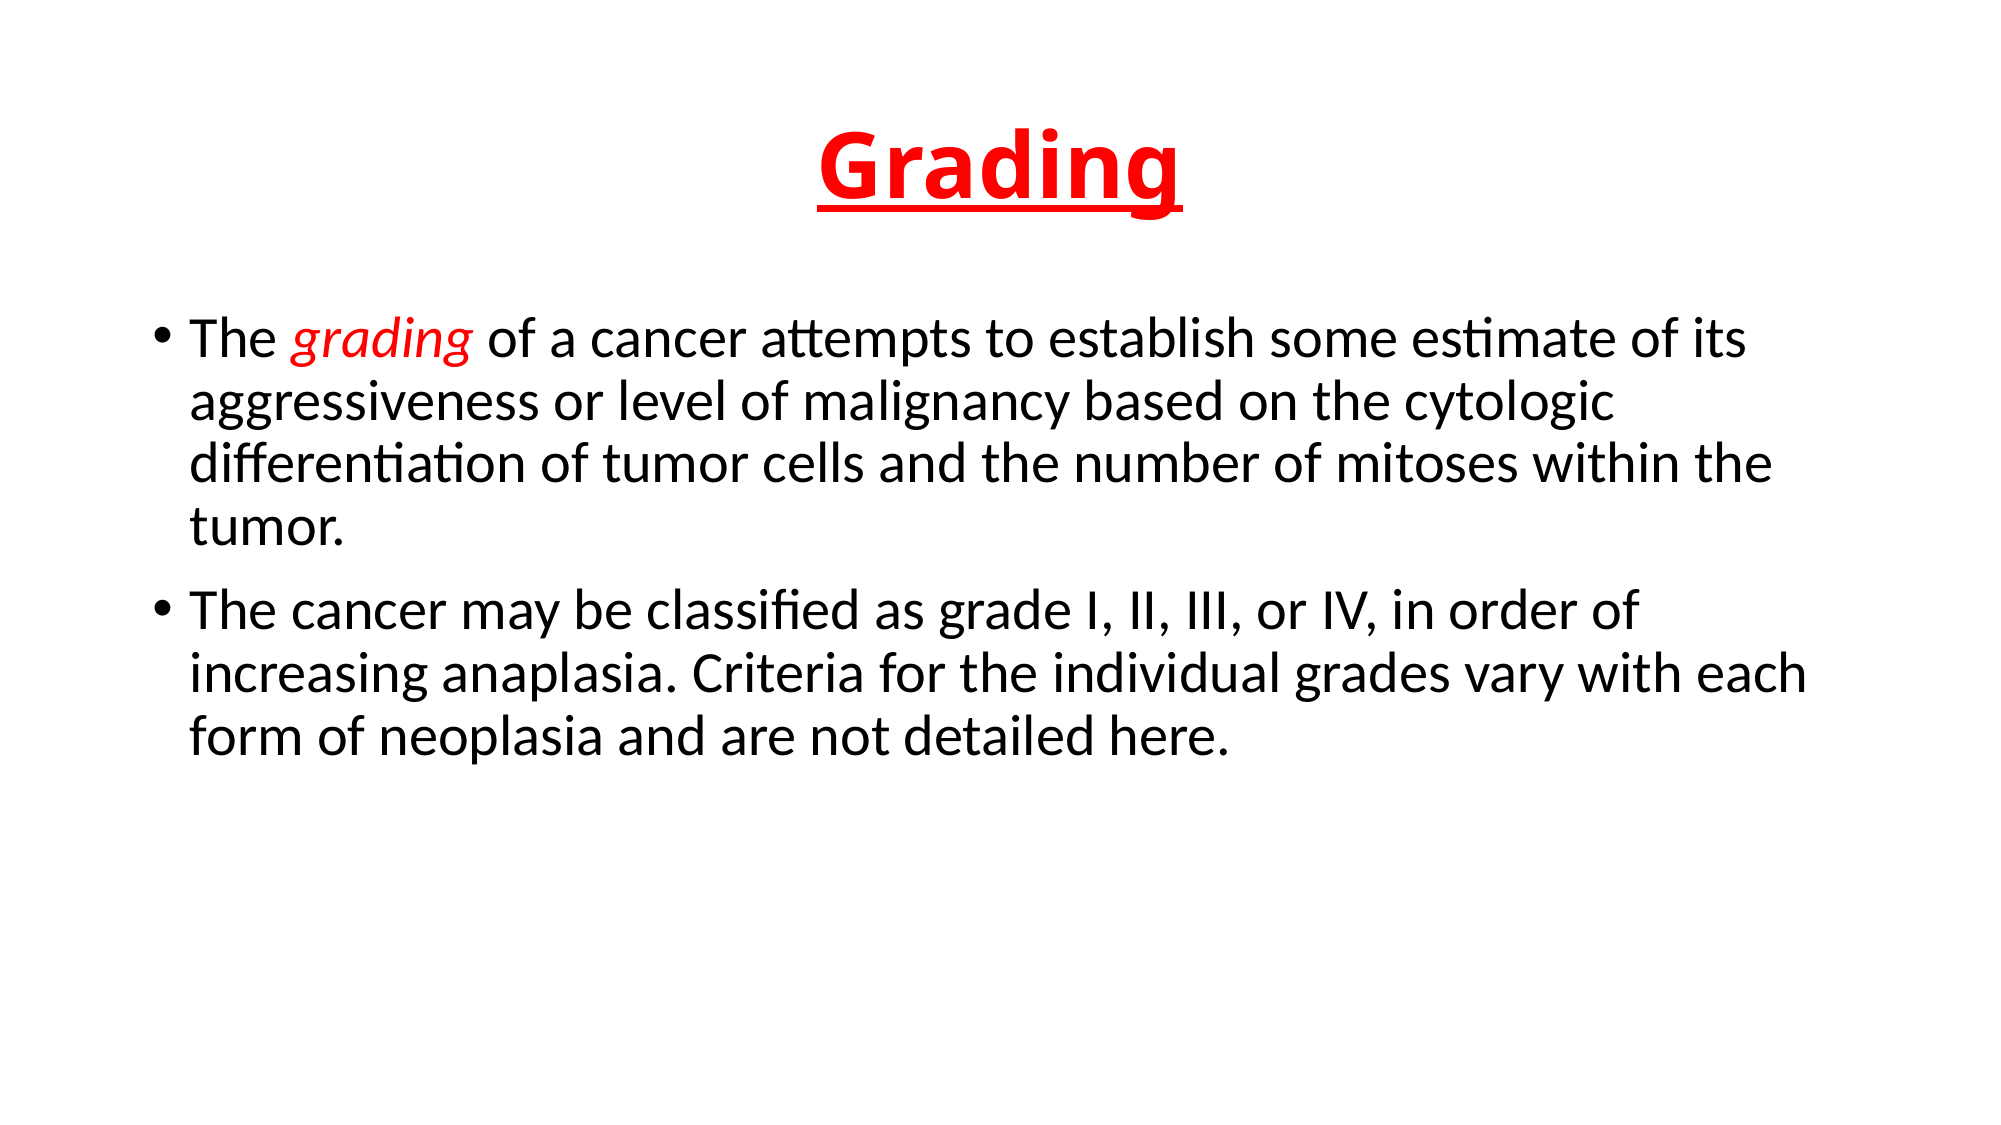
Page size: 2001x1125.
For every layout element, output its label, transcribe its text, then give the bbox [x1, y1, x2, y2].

title Grading [137, 59, 1863, 278]
list The grading of a cancer attempts to establish some estimate of its aggressiveness or level of malignancy based on the cytologic differentiation of tumor cells and the number of mitoses within the tumor. The cancer may be classified as grade I, II, III, or IV, in order of increasing anaplasia. Criteria for the individual grades vary with each form of neoplasia and are not detailed here. [137, 299, 1863, 1014]
